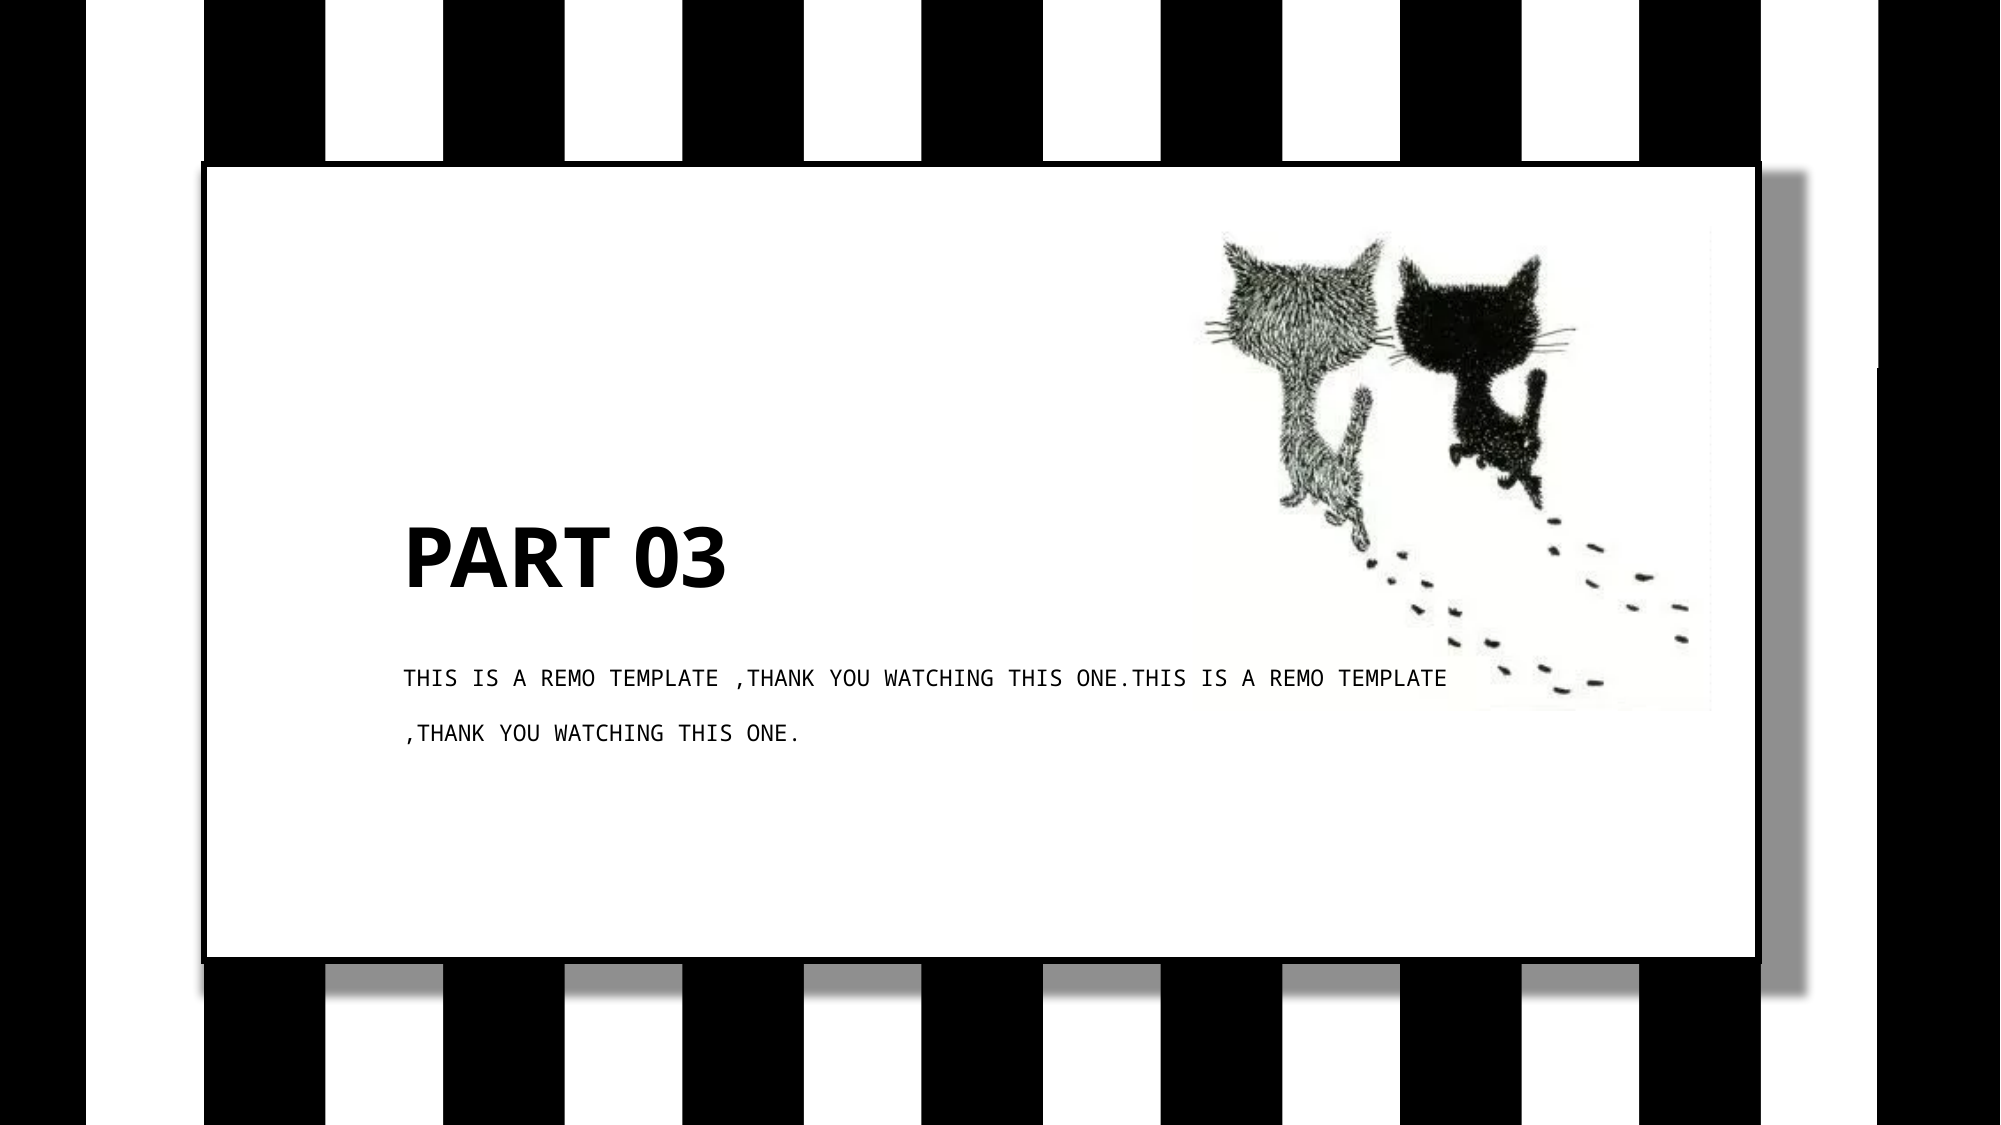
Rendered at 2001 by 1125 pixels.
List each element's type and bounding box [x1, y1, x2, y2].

text_box [0, 0, 2000, 1125]
picture [1186, 226, 1712, 711]
